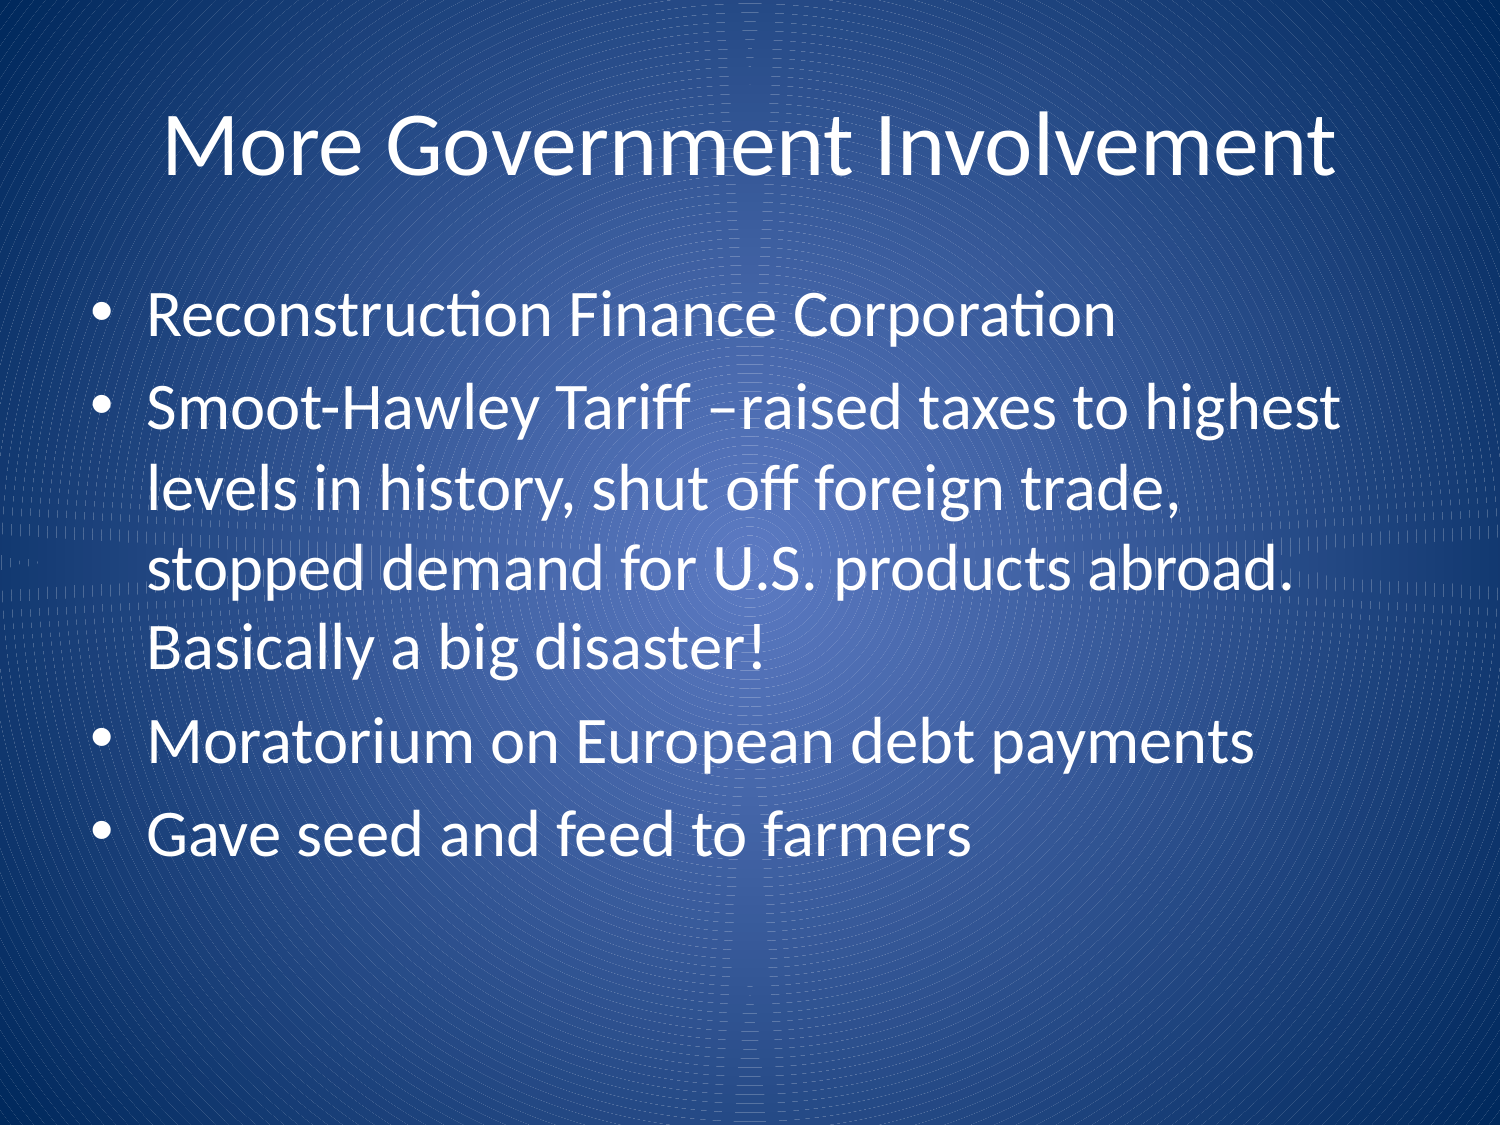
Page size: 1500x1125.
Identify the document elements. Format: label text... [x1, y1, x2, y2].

title More Government Involvement [75, 45, 1425, 233]
list Reconstruction Finance Corporation Smoot-Hawley Tariff –raised taxes to highest levels in history, shut off foreign trade, stopped demand for U.S. products abroad. Basically a big disaster! Moratorium on European debt payments Gave seed and feed to farmers [75, 262, 1425, 1005]
